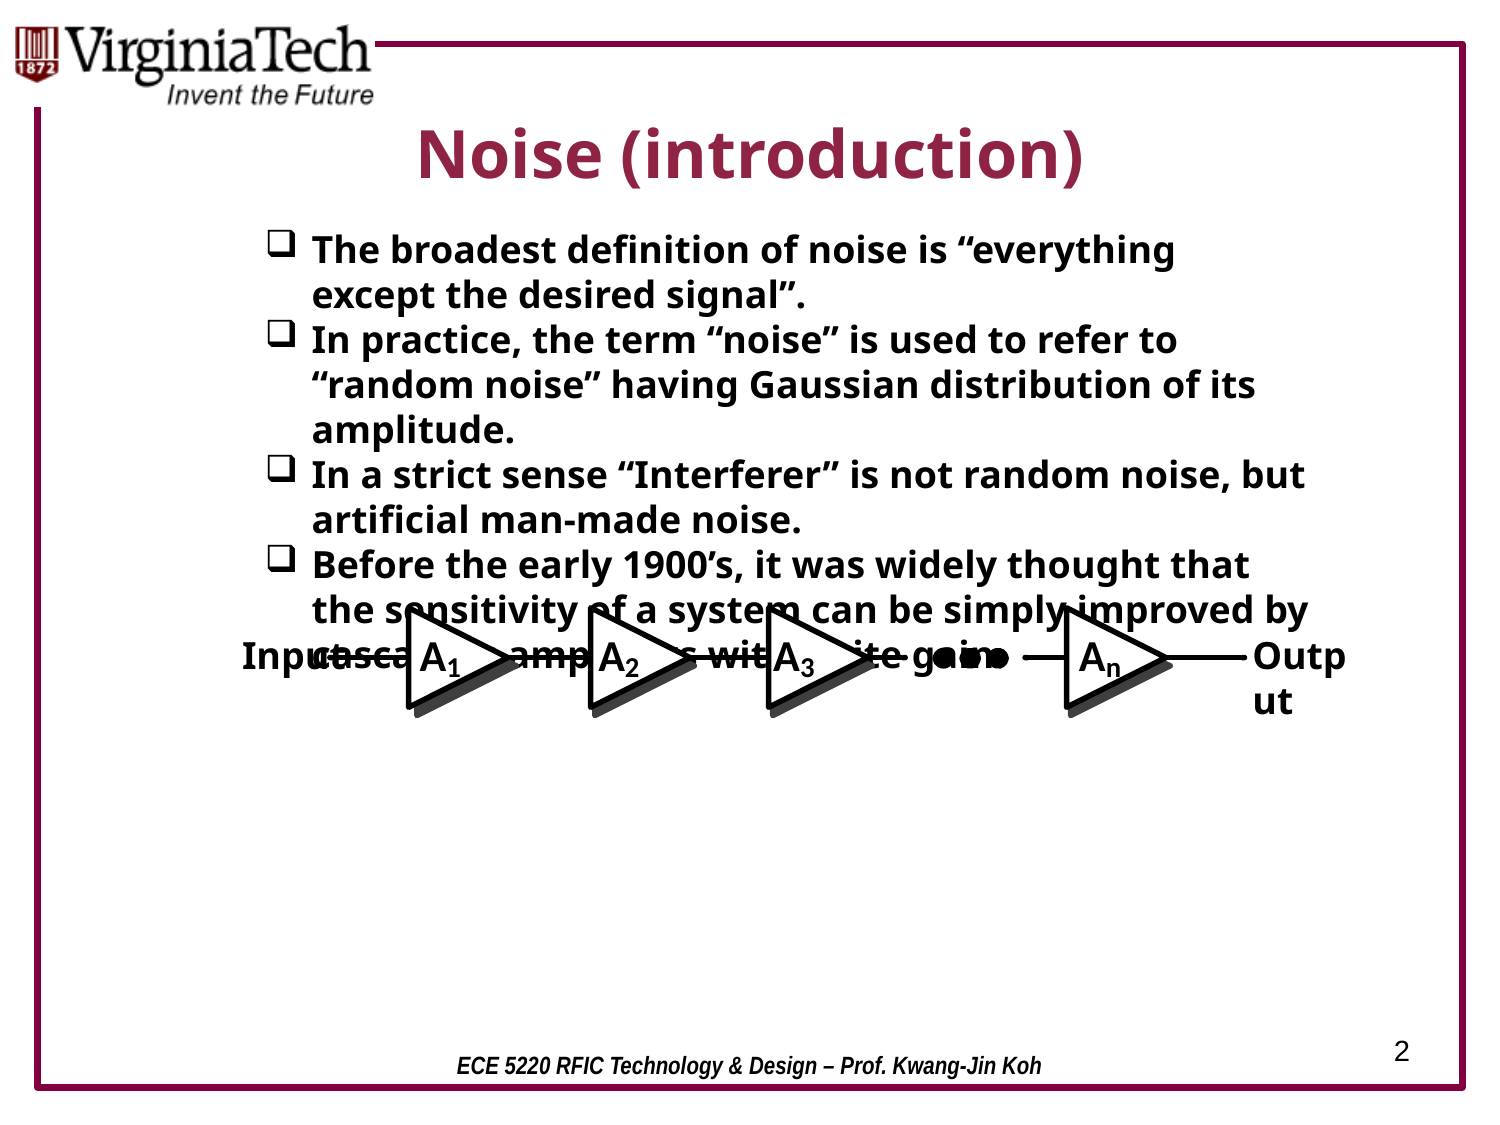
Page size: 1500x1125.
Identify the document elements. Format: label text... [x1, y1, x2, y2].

text_box Input [227, 624, 316, 685]
text_box Output [1251, 624, 1375, 730]
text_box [321, 599, 1254, 724]
slide_number 2 [1074, 1024, 1425, 1103]
text_box The broadest definition of noise is “everything except the desired signal”. In practice, the term “noise” is used to refer to “random noise” having Gaussian distribution of its amplitude. In a strict sense “Interferer” is not random noise, but artificial man-made noise. Before the early 1900’s, it was widely thought that the sensitivity of a system can be simply improved by cascading amplifiers with finite gain. [249, 218, 1325, 624]
title Noise (introduction) [75, 104, 1425, 213]
picture [15, 24, 375, 107]
